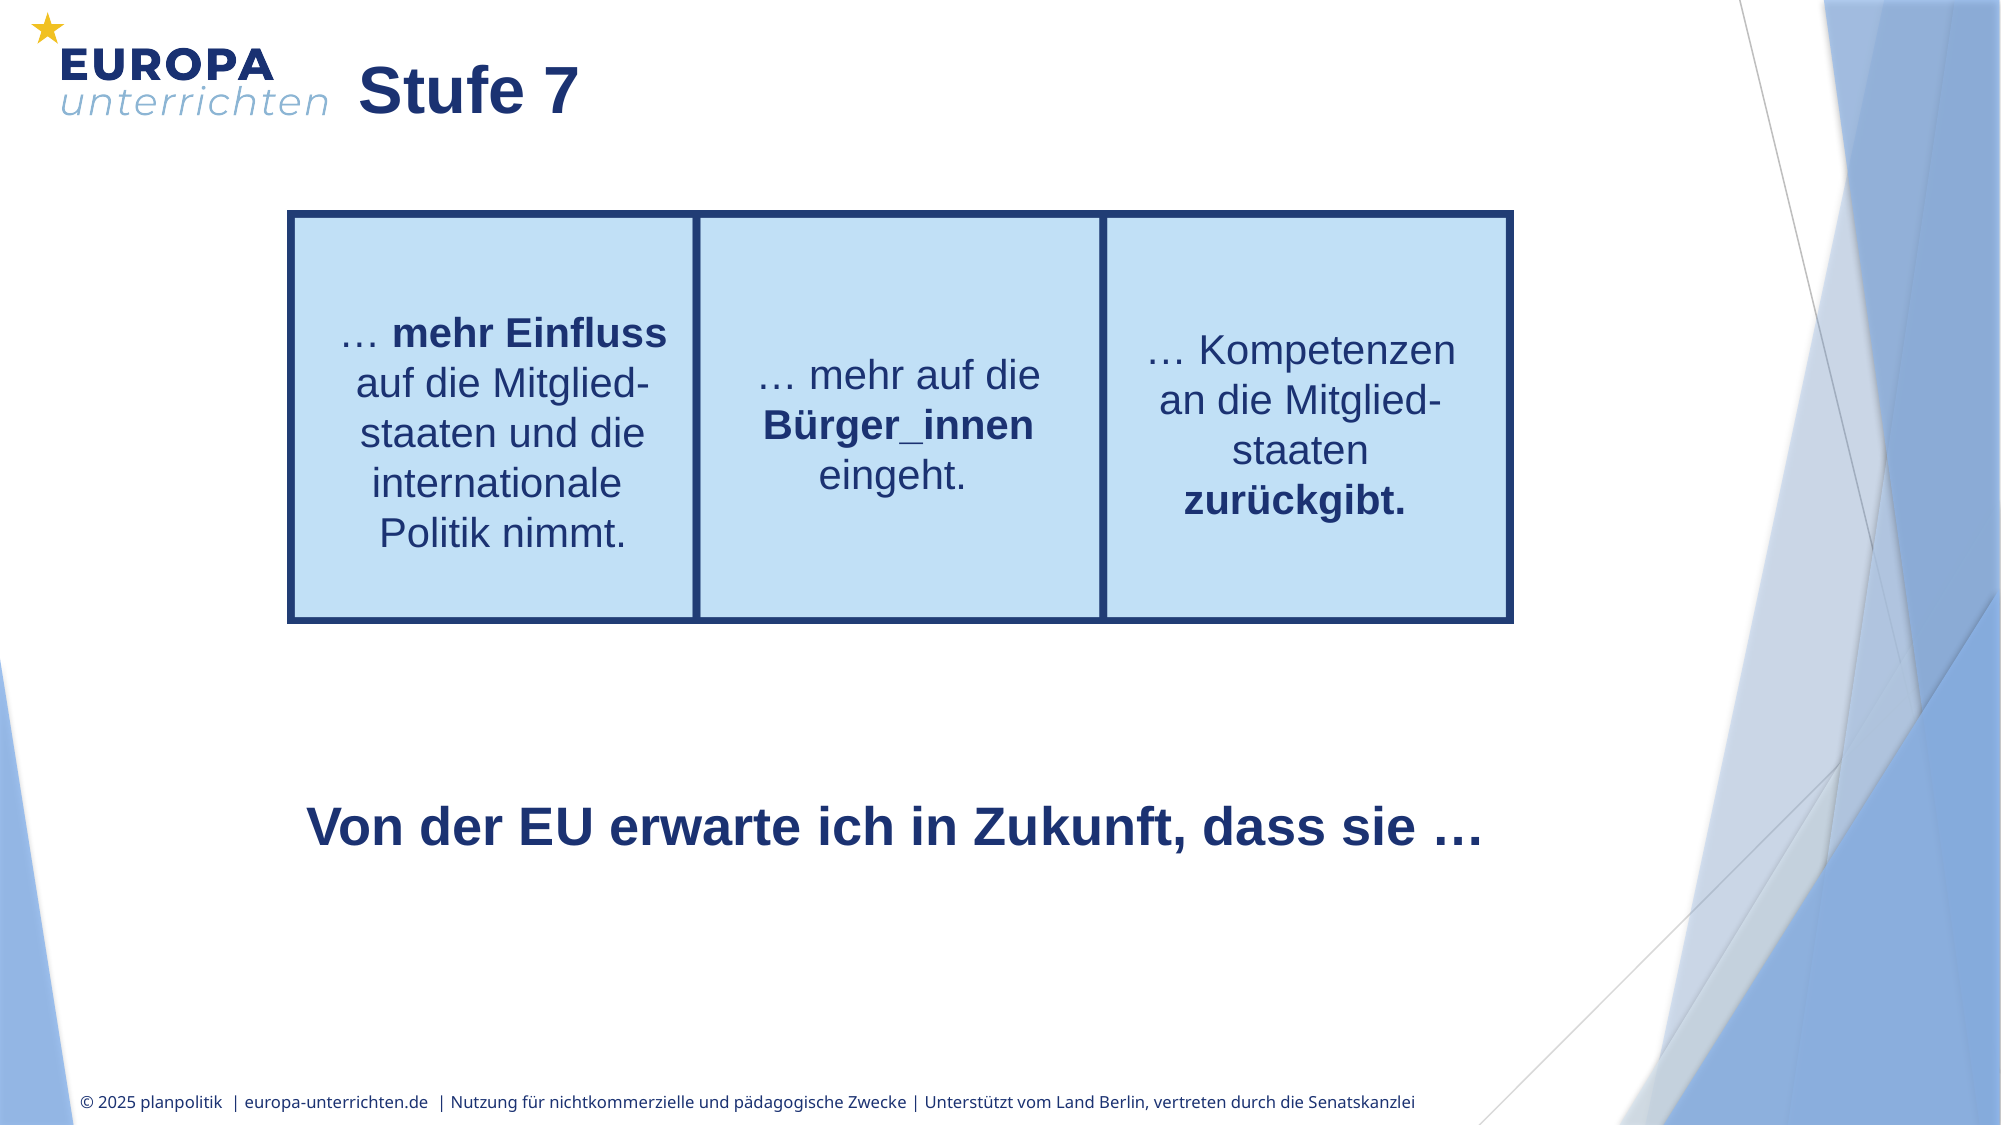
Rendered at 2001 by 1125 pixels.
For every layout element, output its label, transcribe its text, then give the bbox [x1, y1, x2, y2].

list Stufe 7 [343, 38, 1711, 147]
picture [0, 0, 358, 157]
picture [286, 209, 1515, 625]
text_box Von der EU erwarte ich in Zukunft, dass sie … [279, 784, 1514, 864]
